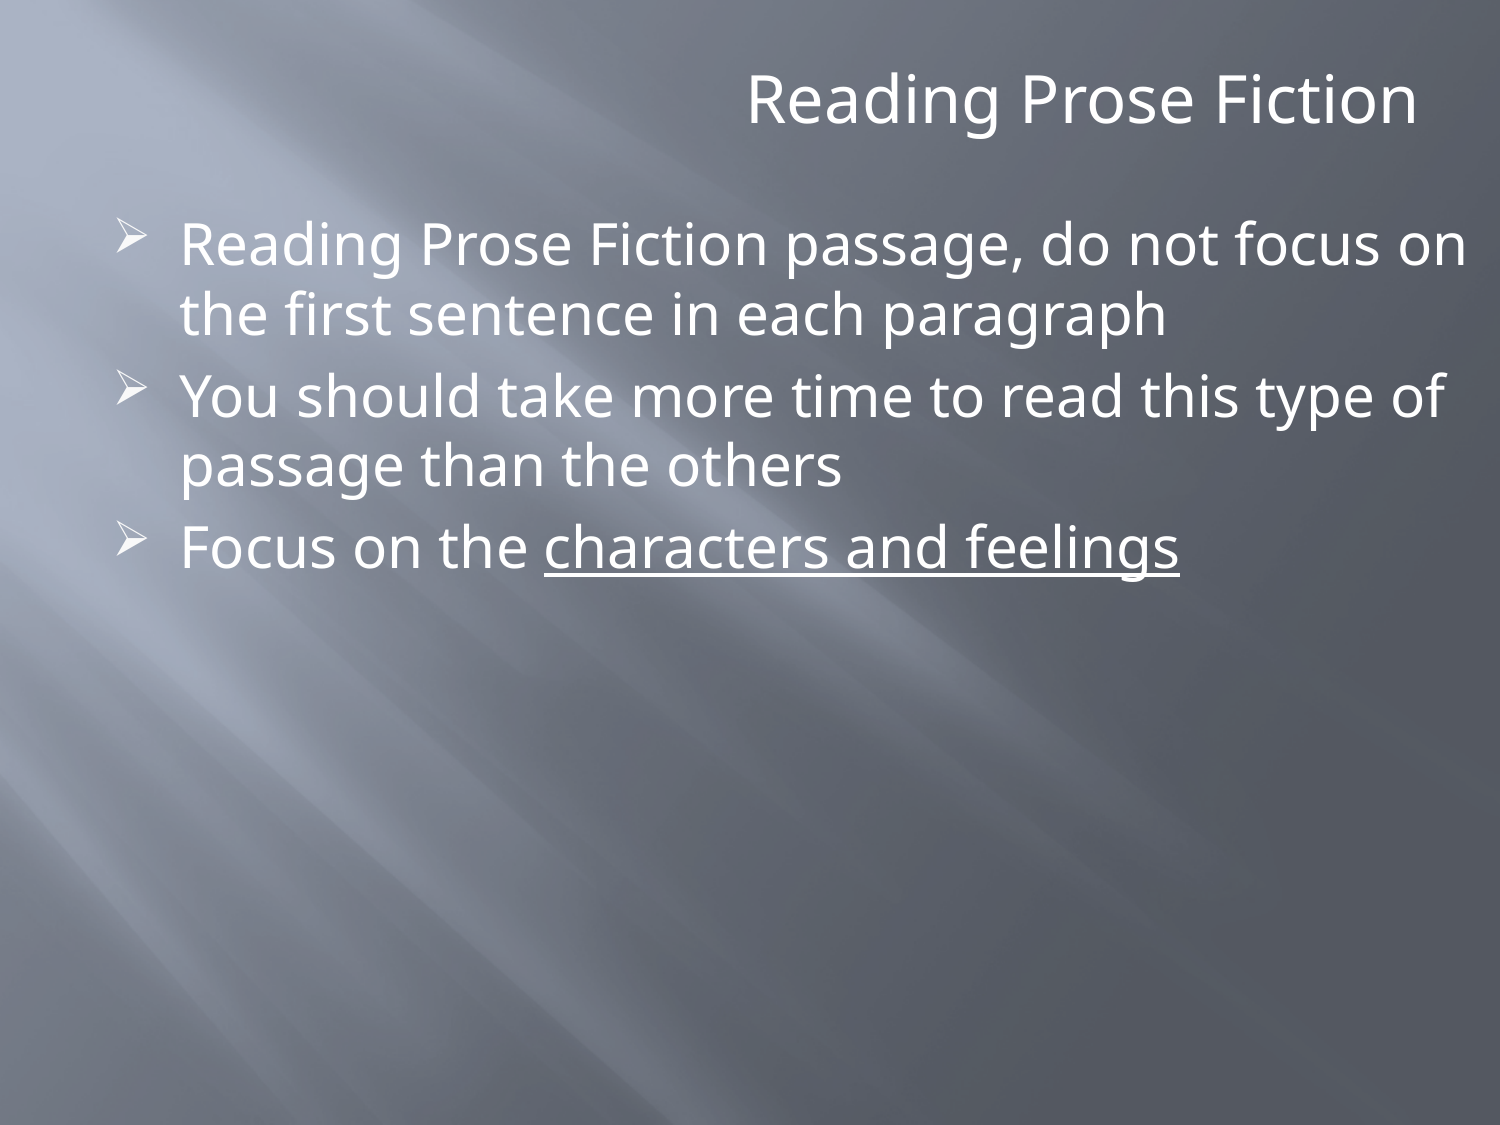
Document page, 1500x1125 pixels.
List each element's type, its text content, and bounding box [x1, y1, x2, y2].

list Reading Prose Fiction passage, do not focus on the first sentence in each paragraph You should take more time to read this type of passage than the others Focus on the characters and feelings [75, 200, 1500, 1125]
text_box Reading Prose Fiction [730, 49, 1436, 145]
